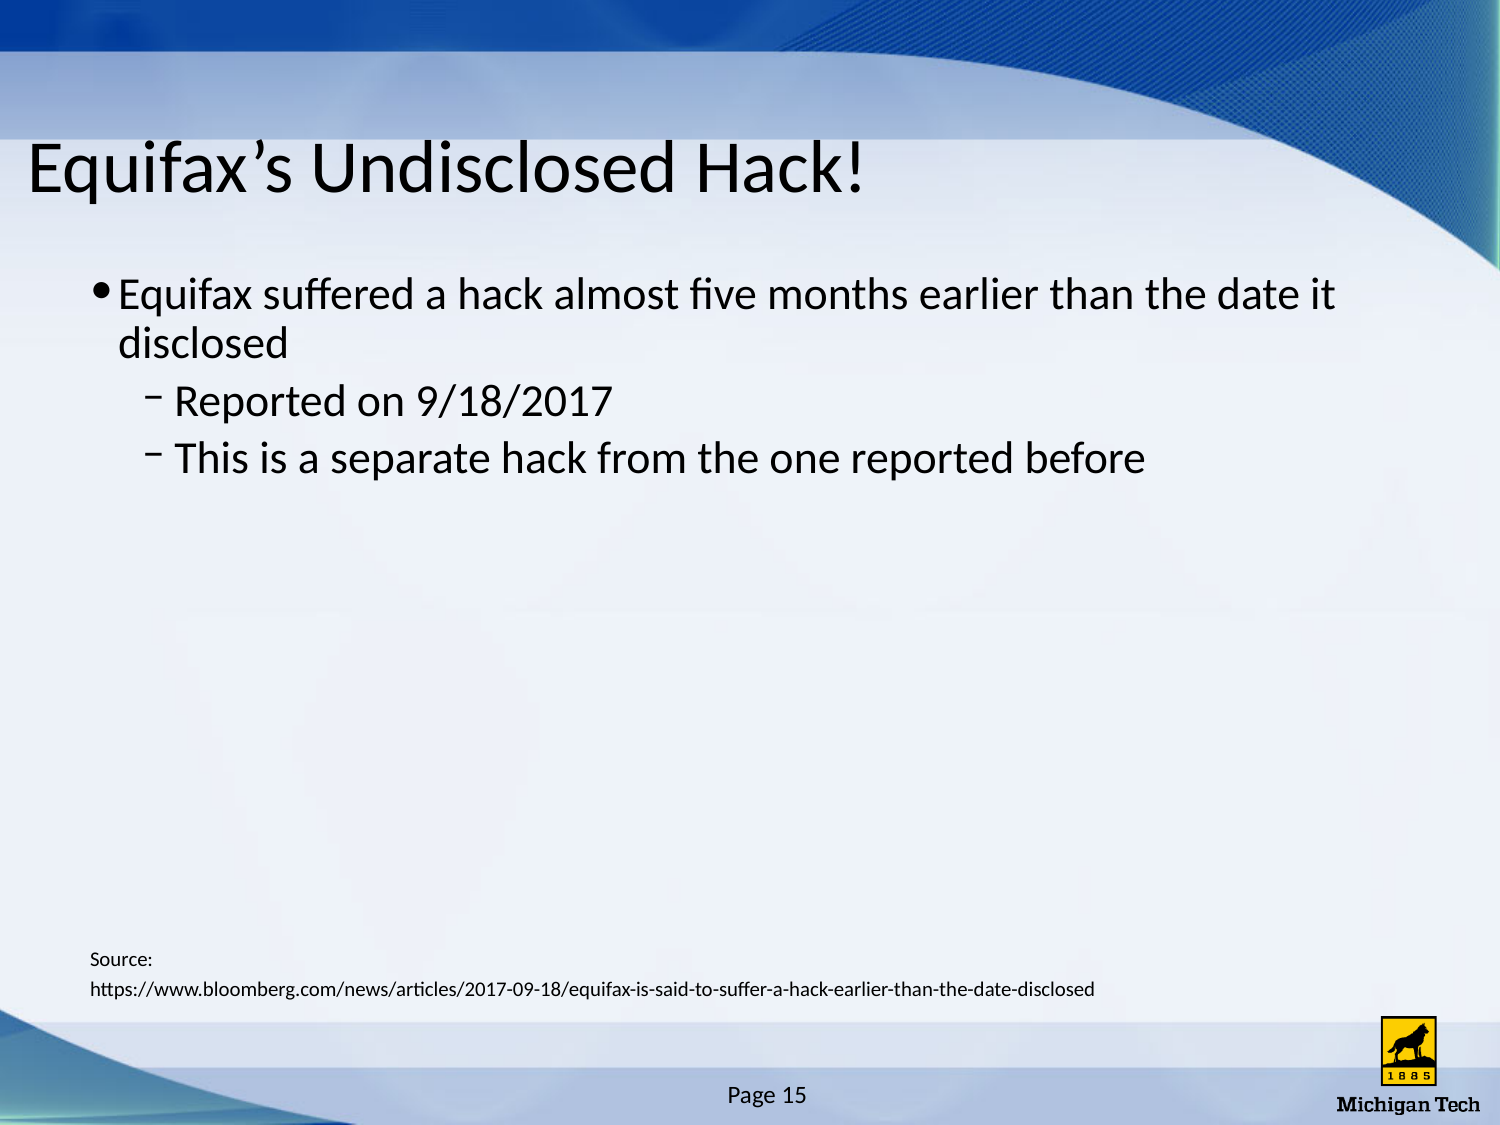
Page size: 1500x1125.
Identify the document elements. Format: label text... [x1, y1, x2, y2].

title Equifax’s Undisclosed Hack! [12, 75, 1263, 263]
picture [0, 0, 1500, 1125]
list Equifax suffered a hack almost five months earlier than the date it disclosed Reported on 9/18/2017 This is a separate hack from the one reported before Source: https://www.bloomberg.com/news/articles/2017-09-18/equifax-is-said-to-suffer-a-hack-earlier-than-the-date-disclosed [75, 262, 1425, 1063]
